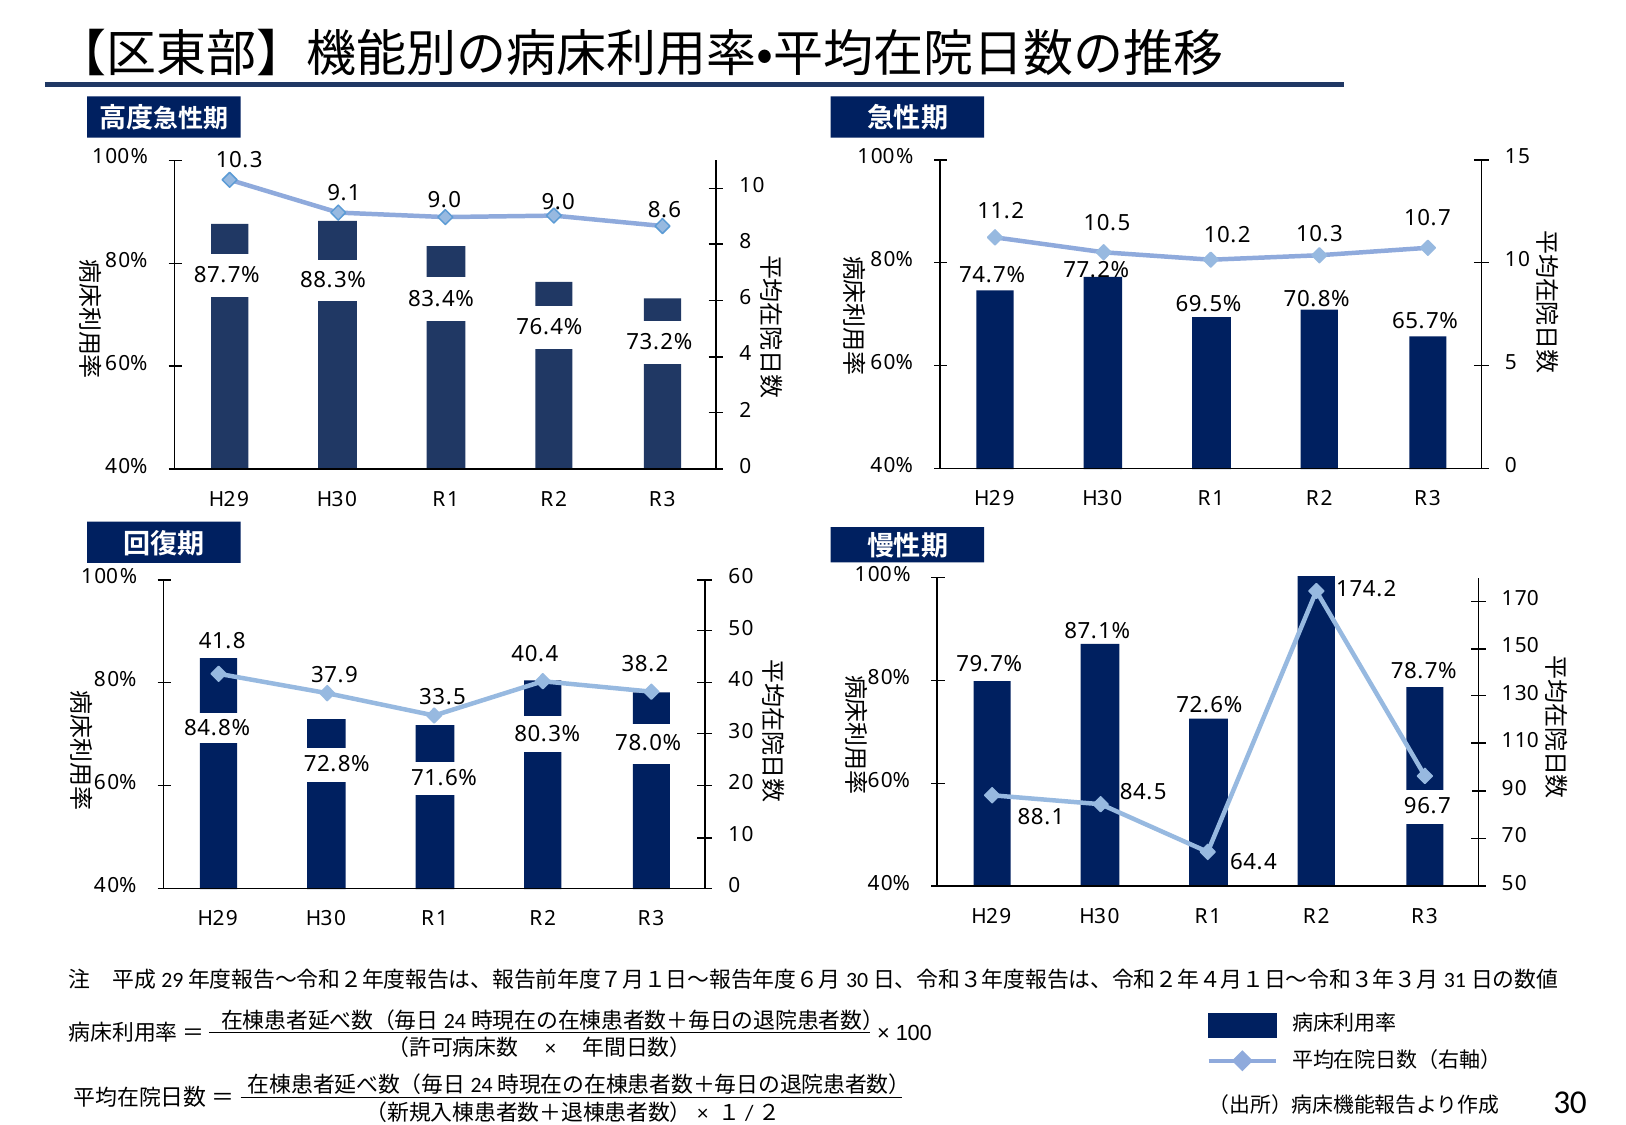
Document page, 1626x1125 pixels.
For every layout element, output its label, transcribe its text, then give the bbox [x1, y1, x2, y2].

text_box 回復期 [86, 545, 242, 553]
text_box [69, 1005, 962, 1062]
text_box 慢性期 [830, 526, 985, 563]
text_box 高度急性期 [86, 95, 242, 134]
picture [71, 134, 809, 545]
picture [1193, 1005, 1519, 1077]
picture [836, 133, 1575, 544]
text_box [44, 1070, 939, 1125]
picture [836, 551, 1575, 964]
text_box （出所）病床機能報告より作成 [1194, 1084, 1236, 1125]
text_box 急性期 [830, 95, 985, 139]
picture [60, 553, 798, 966]
text_box 注 平成29年度報告～令和２年度報告は、報告前年度７月１日～報告年度６月30日、令和３年度報告は、令和２年４月１日～令和３年３月31日の数値 [68, 965, 1585, 993]
title 【区東部】機能別の病床利用率・平均在院日数の推移 [44, 13, 1344, 82]
slide_number 29 [1236, 1070, 1602, 1125]
